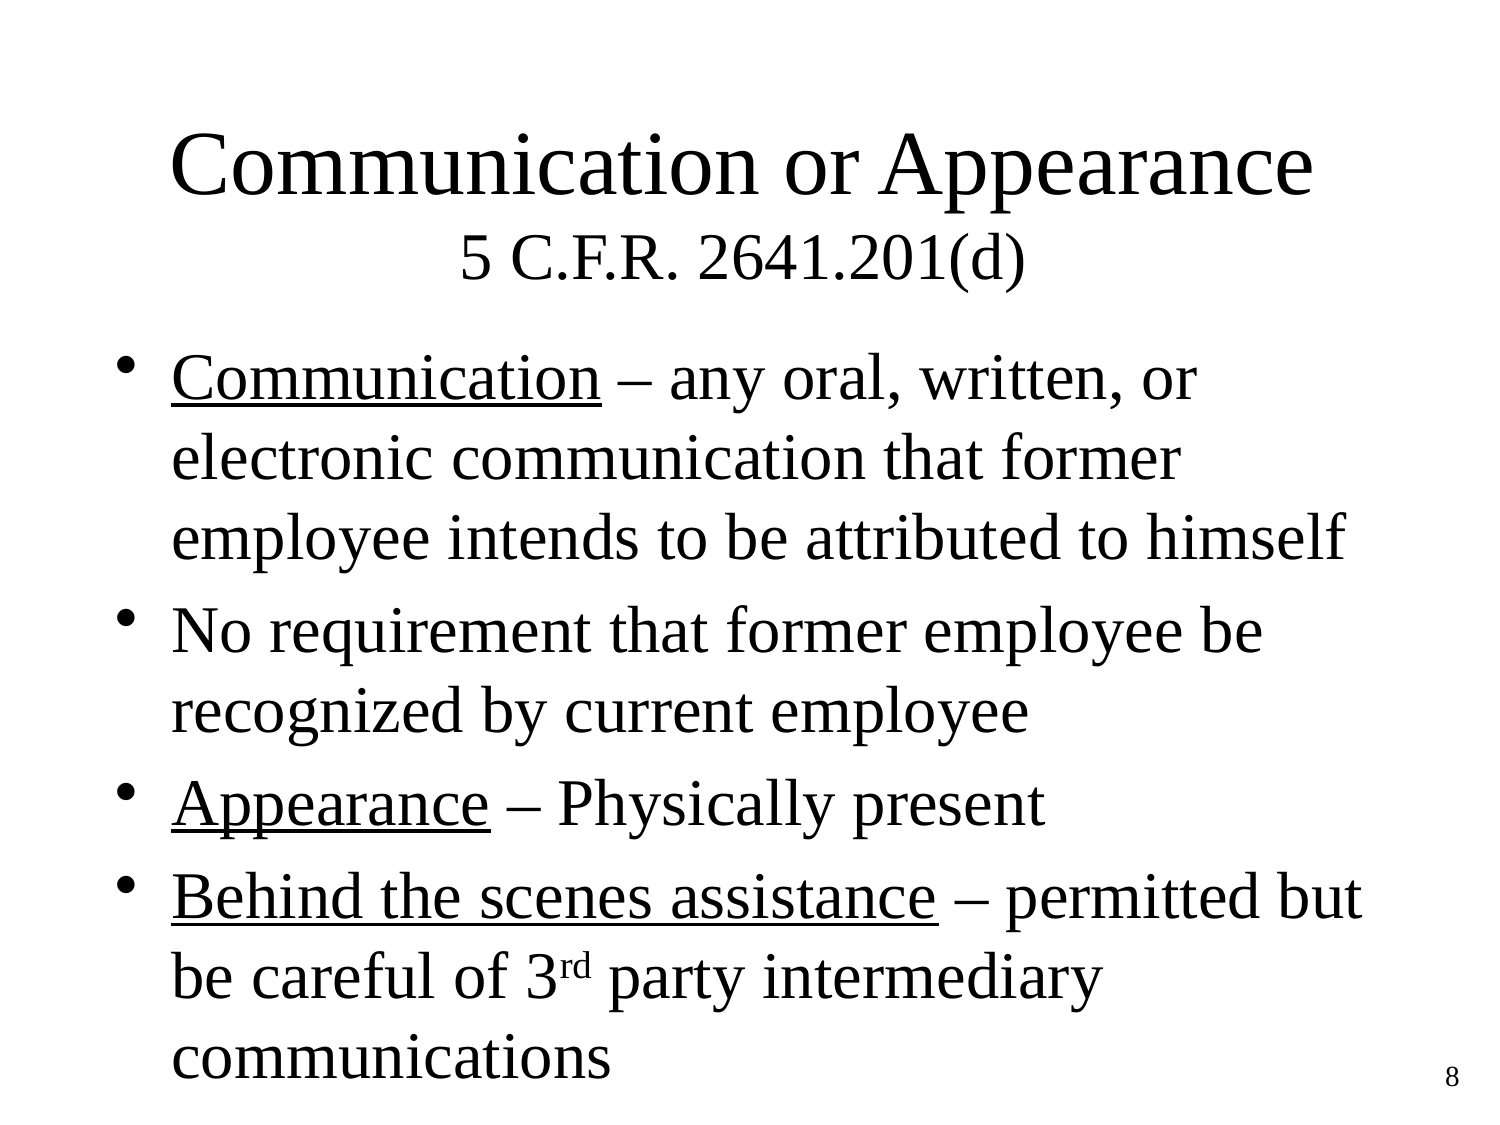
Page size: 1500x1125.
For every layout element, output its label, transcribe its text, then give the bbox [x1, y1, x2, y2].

title Communication or Appearance 5 C.F.R. 2641.201(d) [99, 75, 1388, 324]
list Communication – any oral, written, or electronic communication that former employee intends to be attributed to himself No requirement that former employee be recognized by current employee Appearance – Physically present Behind the scenes assistance – permitted but be careful of 3rd party intermediary communications [99, 324, 1388, 1100]
slide_number 8 [1162, 1037, 1476, 1113]
